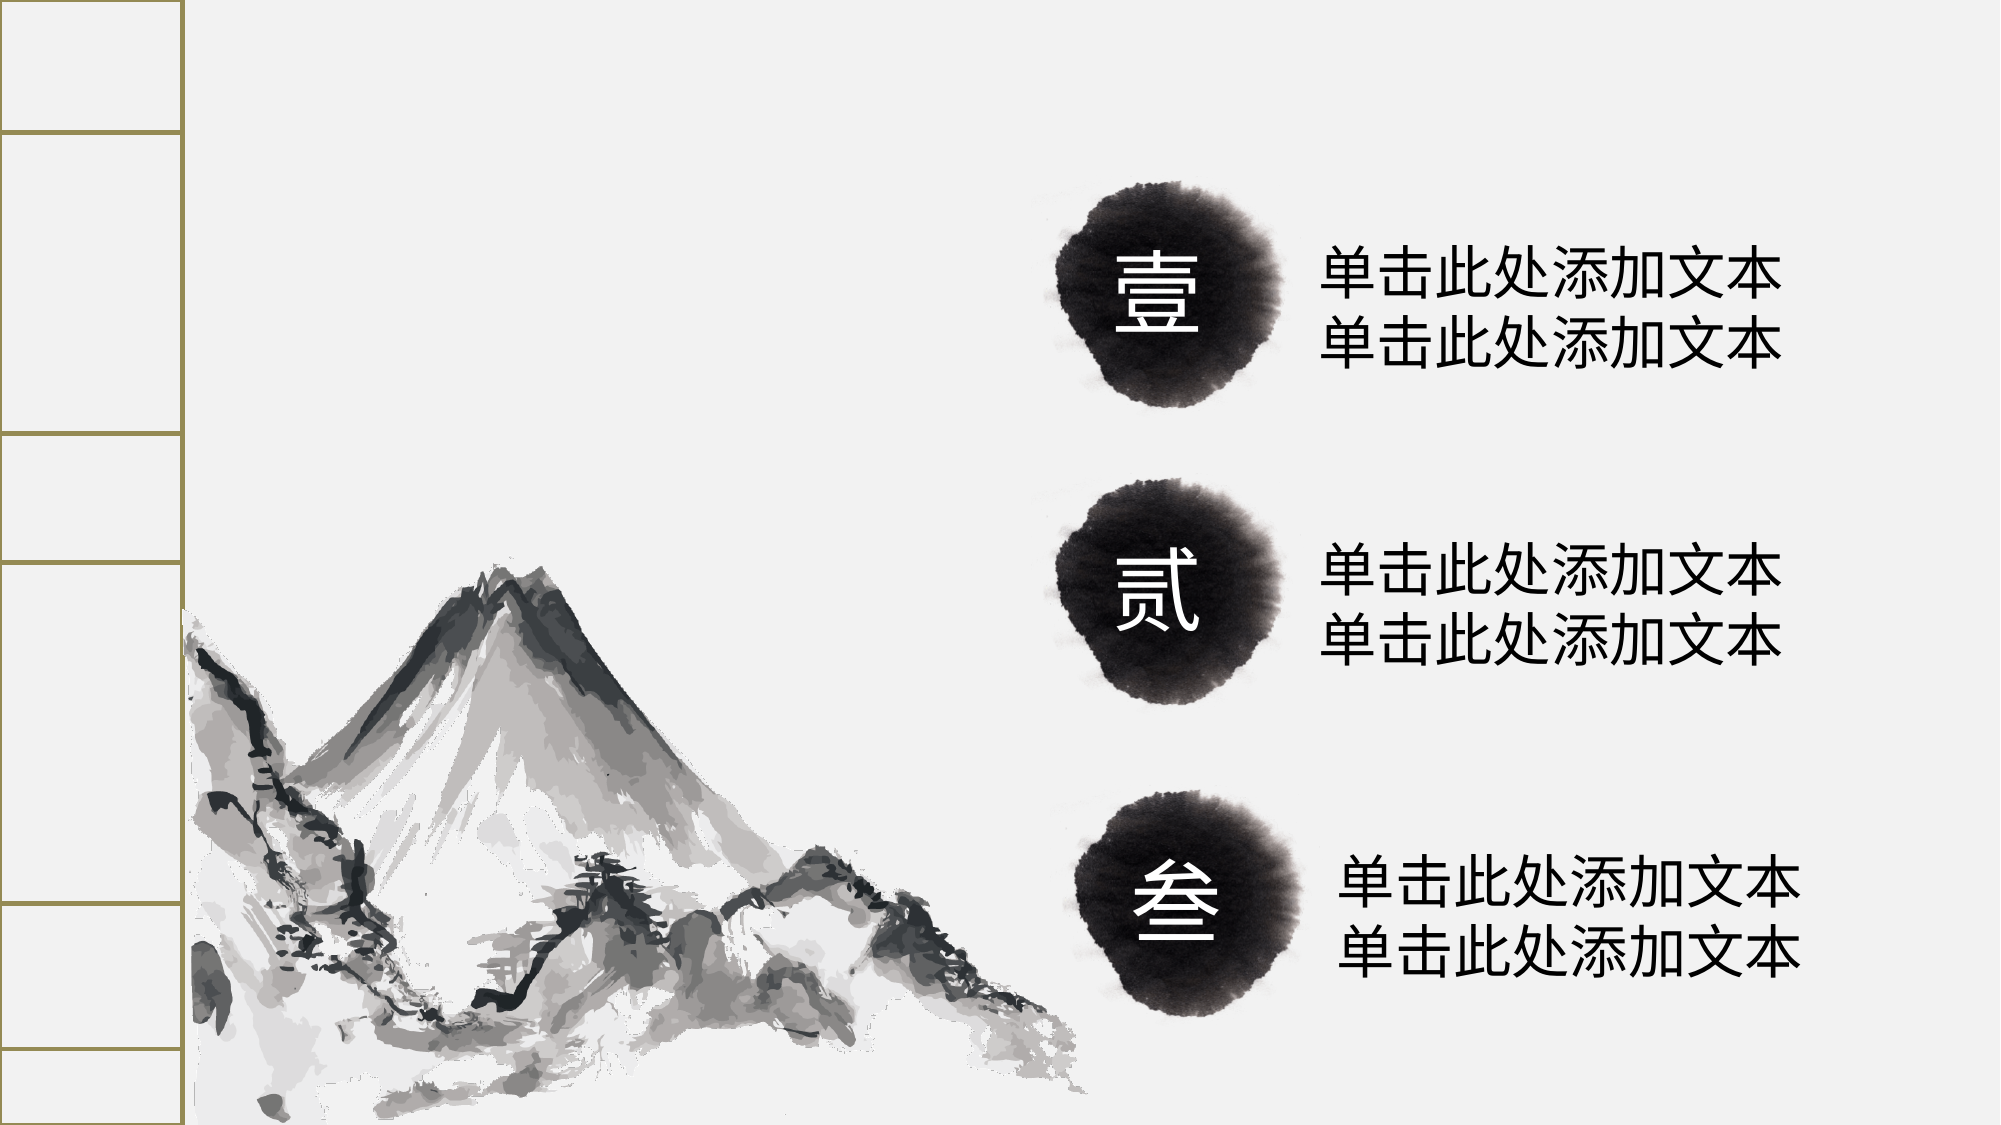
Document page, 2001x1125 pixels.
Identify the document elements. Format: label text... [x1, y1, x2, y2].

text_box [0, 565, 182, 901]
text_box 单击此处添加文本 单击此处添加文本 [1322, 838, 1882, 1125]
text_box 单击此处添加文本 单击此处添加文本 [1303, 228, 1919, 464]
picture [182, 472, 1323, 1125]
text_box [0, 1051, 182, 1125]
text_box [0, 906, 182, 1047]
text_box 单击此处添加文本 单击此处添加文本 [1303, 525, 1863, 831]
text_box [0, 0, 184, 560]
picture [1031, 175, 1304, 434]
